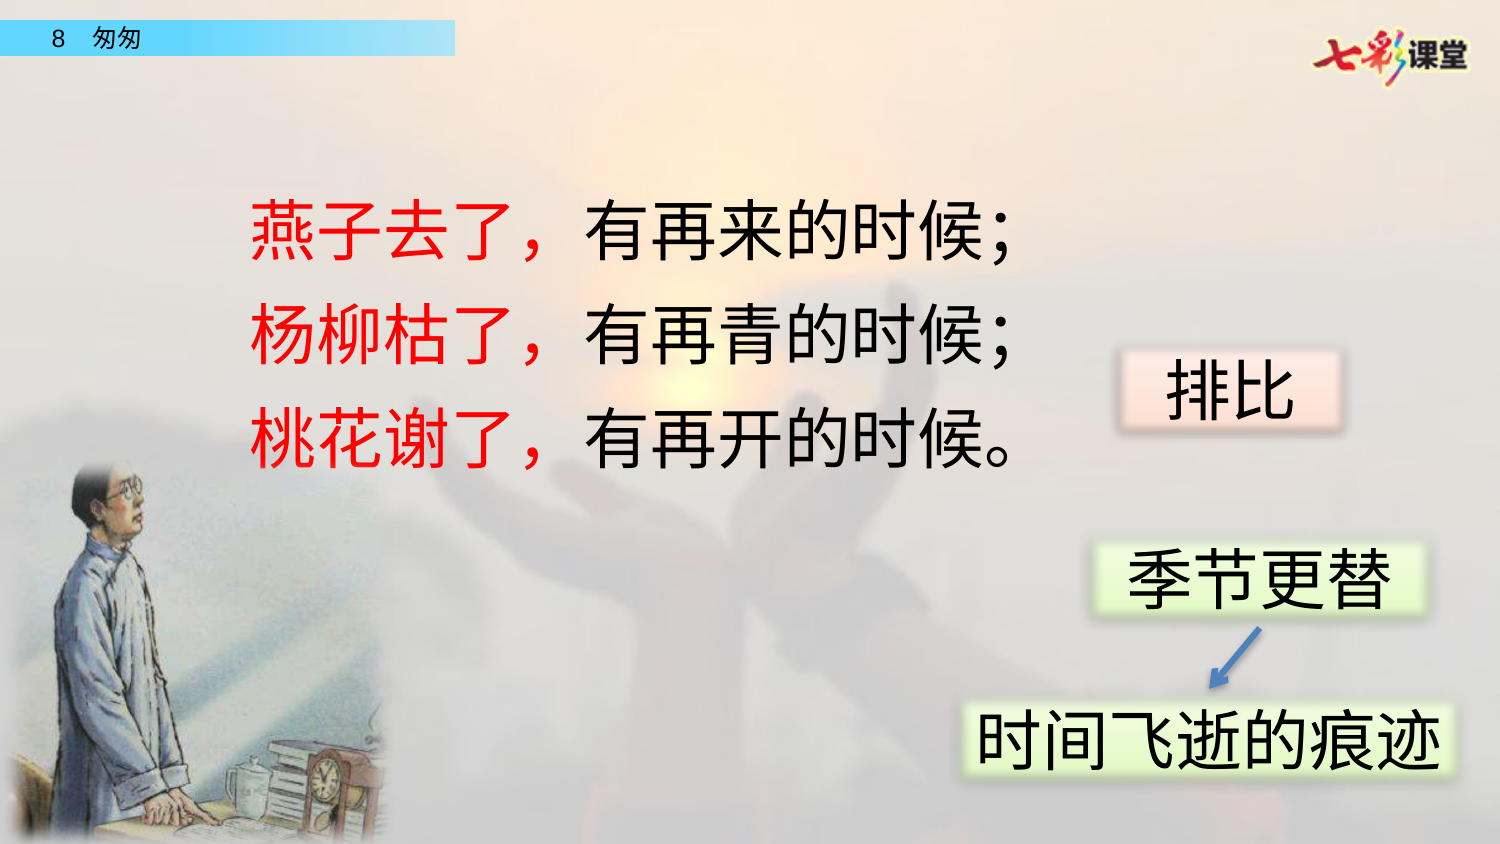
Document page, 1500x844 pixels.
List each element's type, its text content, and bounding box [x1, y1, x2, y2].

picture [0, 0, 1500, 844]
text_box 时间飞逝的痕迹 [971, 709, 1448, 768]
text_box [1208, 627, 1260, 689]
text_box 燕子去了，有再来的时候； 杨柳枯了，有再青的时候； 桃花谢了，有再开的时候。 [159, 157, 1495, 589]
text_box 排比 [1127, 355, 1336, 423]
text_box 季节更替 [1101, 547, 1420, 608]
